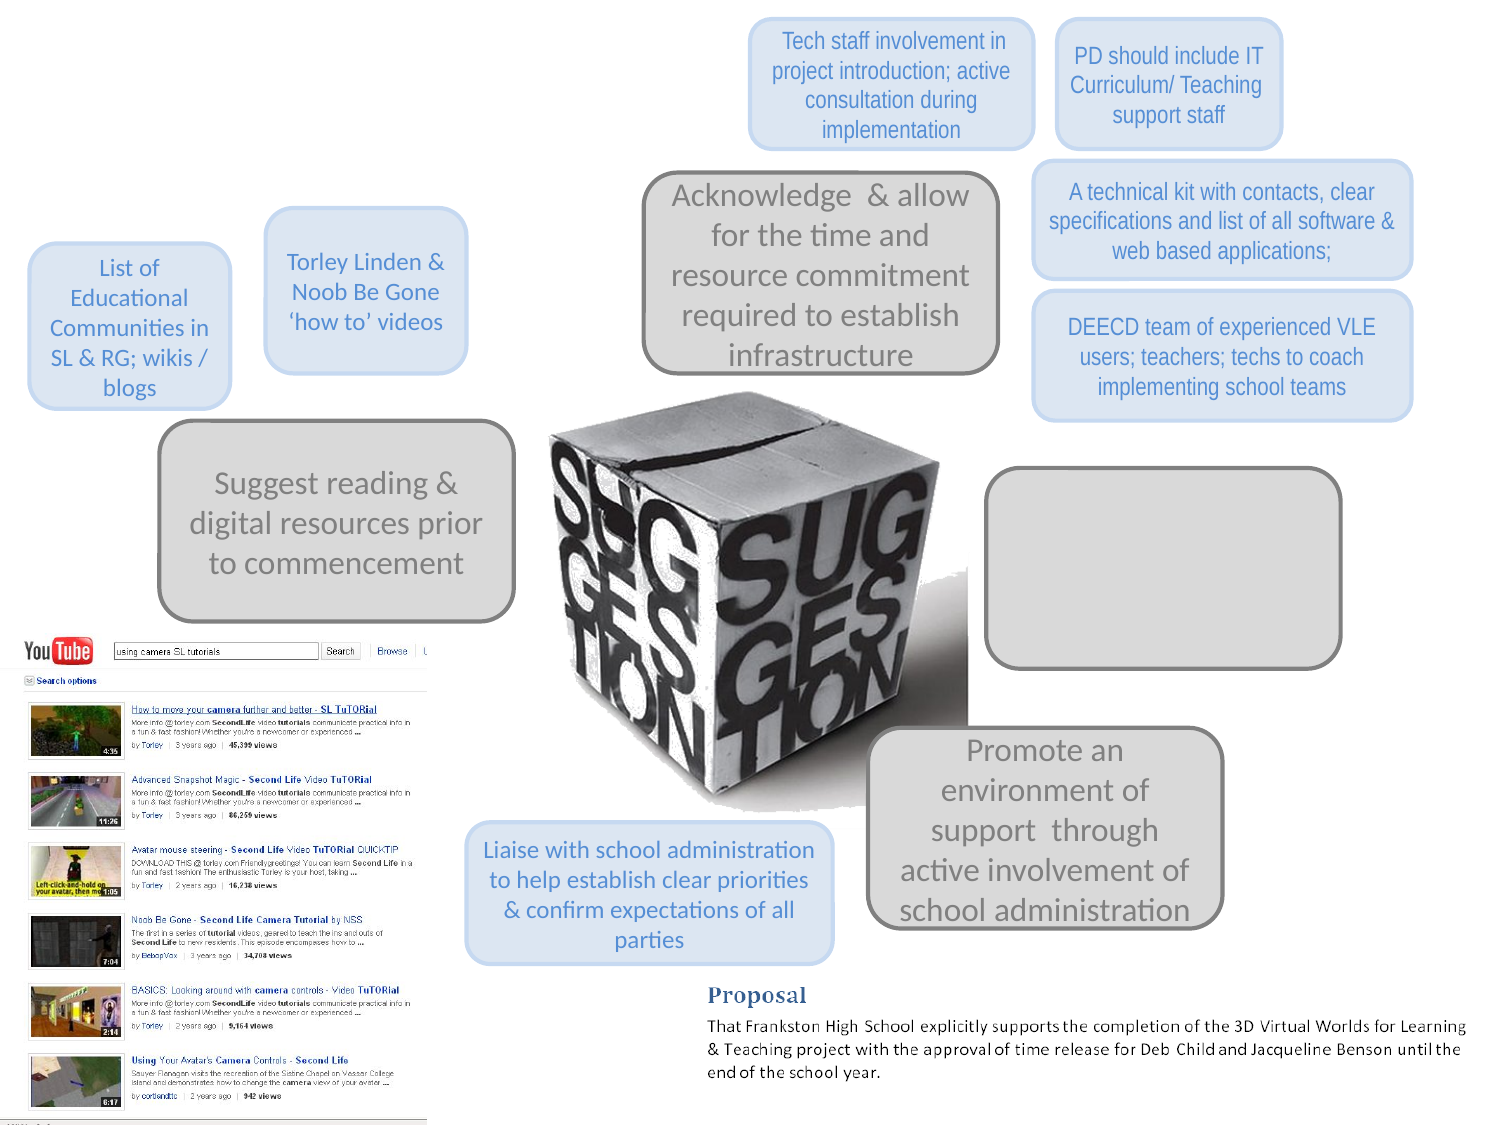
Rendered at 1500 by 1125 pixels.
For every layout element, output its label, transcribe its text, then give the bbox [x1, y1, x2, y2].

text_box [984, 465, 1343, 671]
text_box DEECD team of experienced VLE users; teachers; techs to coach implementing school teams [1031, 288, 1414, 423]
text_box Torley Linden & Noob Be Gone ‘how to’ videos [263, 205, 469, 376]
text_box Suggest reading & digital resources prior to commencement [157, 418, 496, 624]
picture [702, 975, 1471, 1101]
text_box PD should include IT Curriculum/ Teaching support staff [1054, 16, 1284, 152]
text_box Acknowledge & allow for the time and resource commitment required to establish infrastructure [641, 170, 1001, 374]
text_box List of Educational Communities in SL & RG; wikis / blogs [27, 241, 233, 411]
text_box A technical kit with contacts, clear specifications and list of all software & web based applications; [1031, 158, 1414, 282]
text_box Promote an environment of support through active involvement of school administration [865, 725, 1225, 931]
text_box Tech staff involvement in project introduction; active consultation during implementation [747, 16, 1036, 152]
picture [0, 633, 427, 1125]
text_box Liaise with school administration to help establish clear priorities & confirm expectations of all parties [464, 820, 835, 967]
picture [501, 361, 971, 830]
